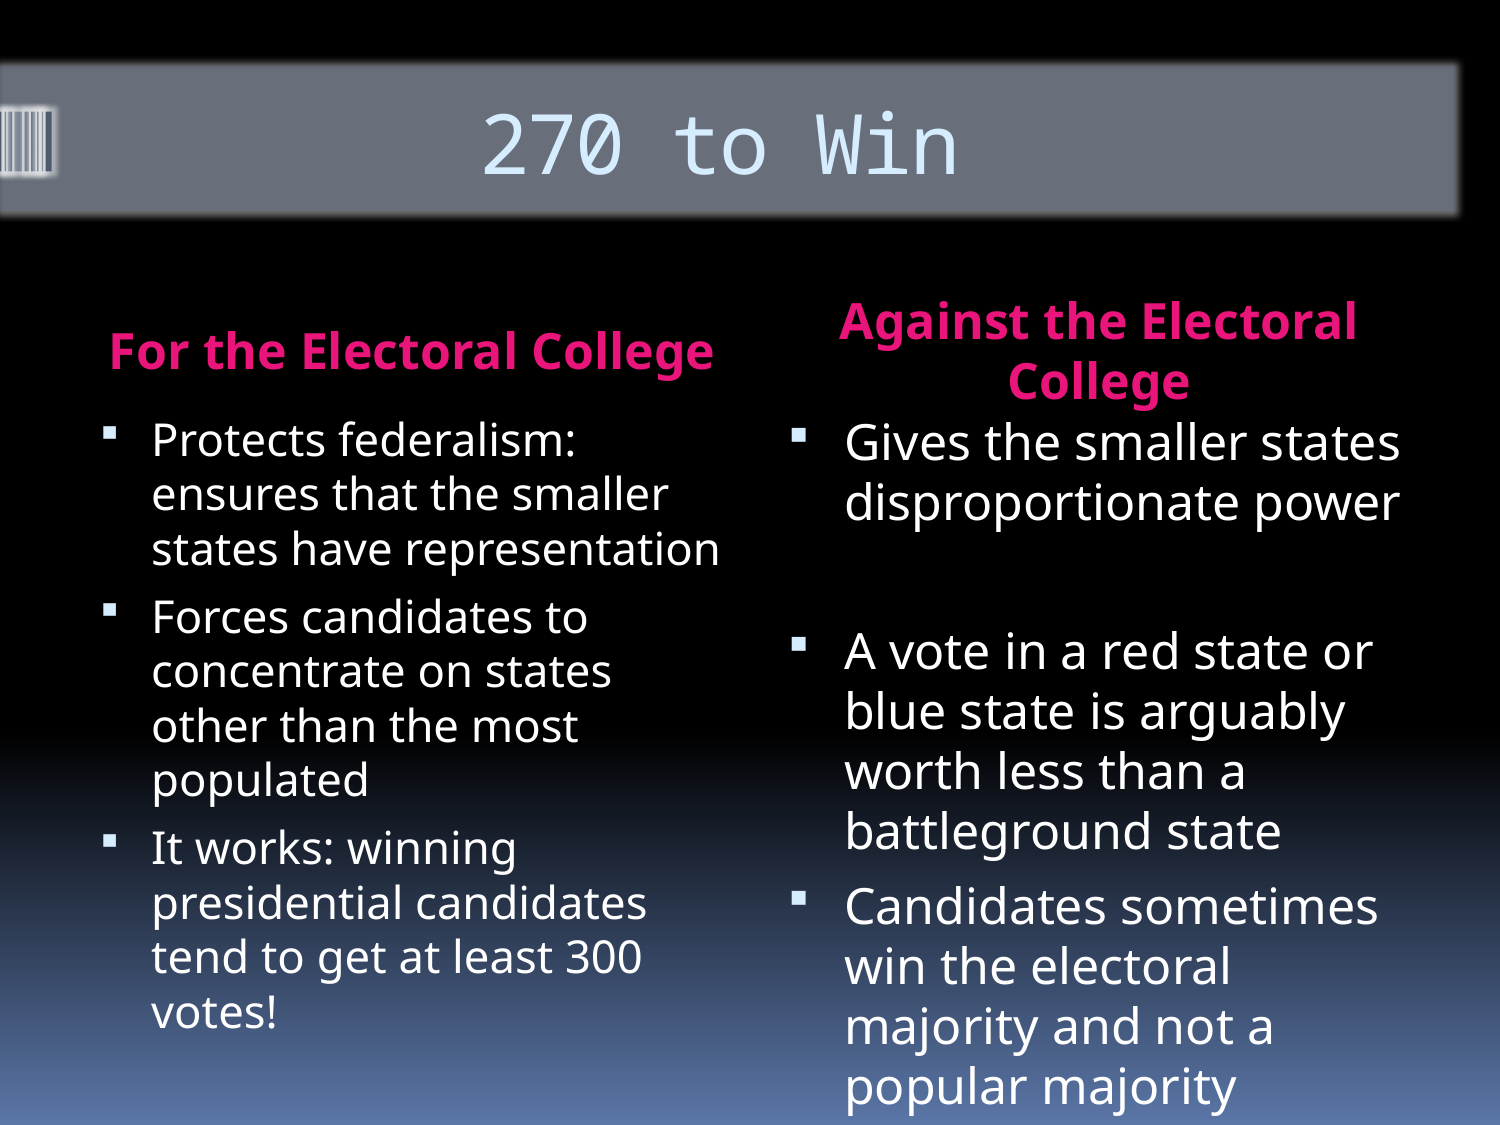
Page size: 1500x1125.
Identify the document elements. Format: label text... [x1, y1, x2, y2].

list Protects federalism: ensures that the smaller states have representation Forces candidates to concentrate on states other than the most populated It works: winning presidential candidates tend to get at least 300 votes! [75, 403, 738, 1053]
list For the Electoral College [75, 296, 738, 402]
title 270 to Win [82, 83, 1358, 234]
list Against the Electoral College [761, 296, 1425, 402]
list Gives the smaller states disproportionate power A vote in a red state or blue state is arguably worth less than a battleground state Candidates sometimes win the electoral majority and not a popular majority [761, 403, 1425, 1053]
